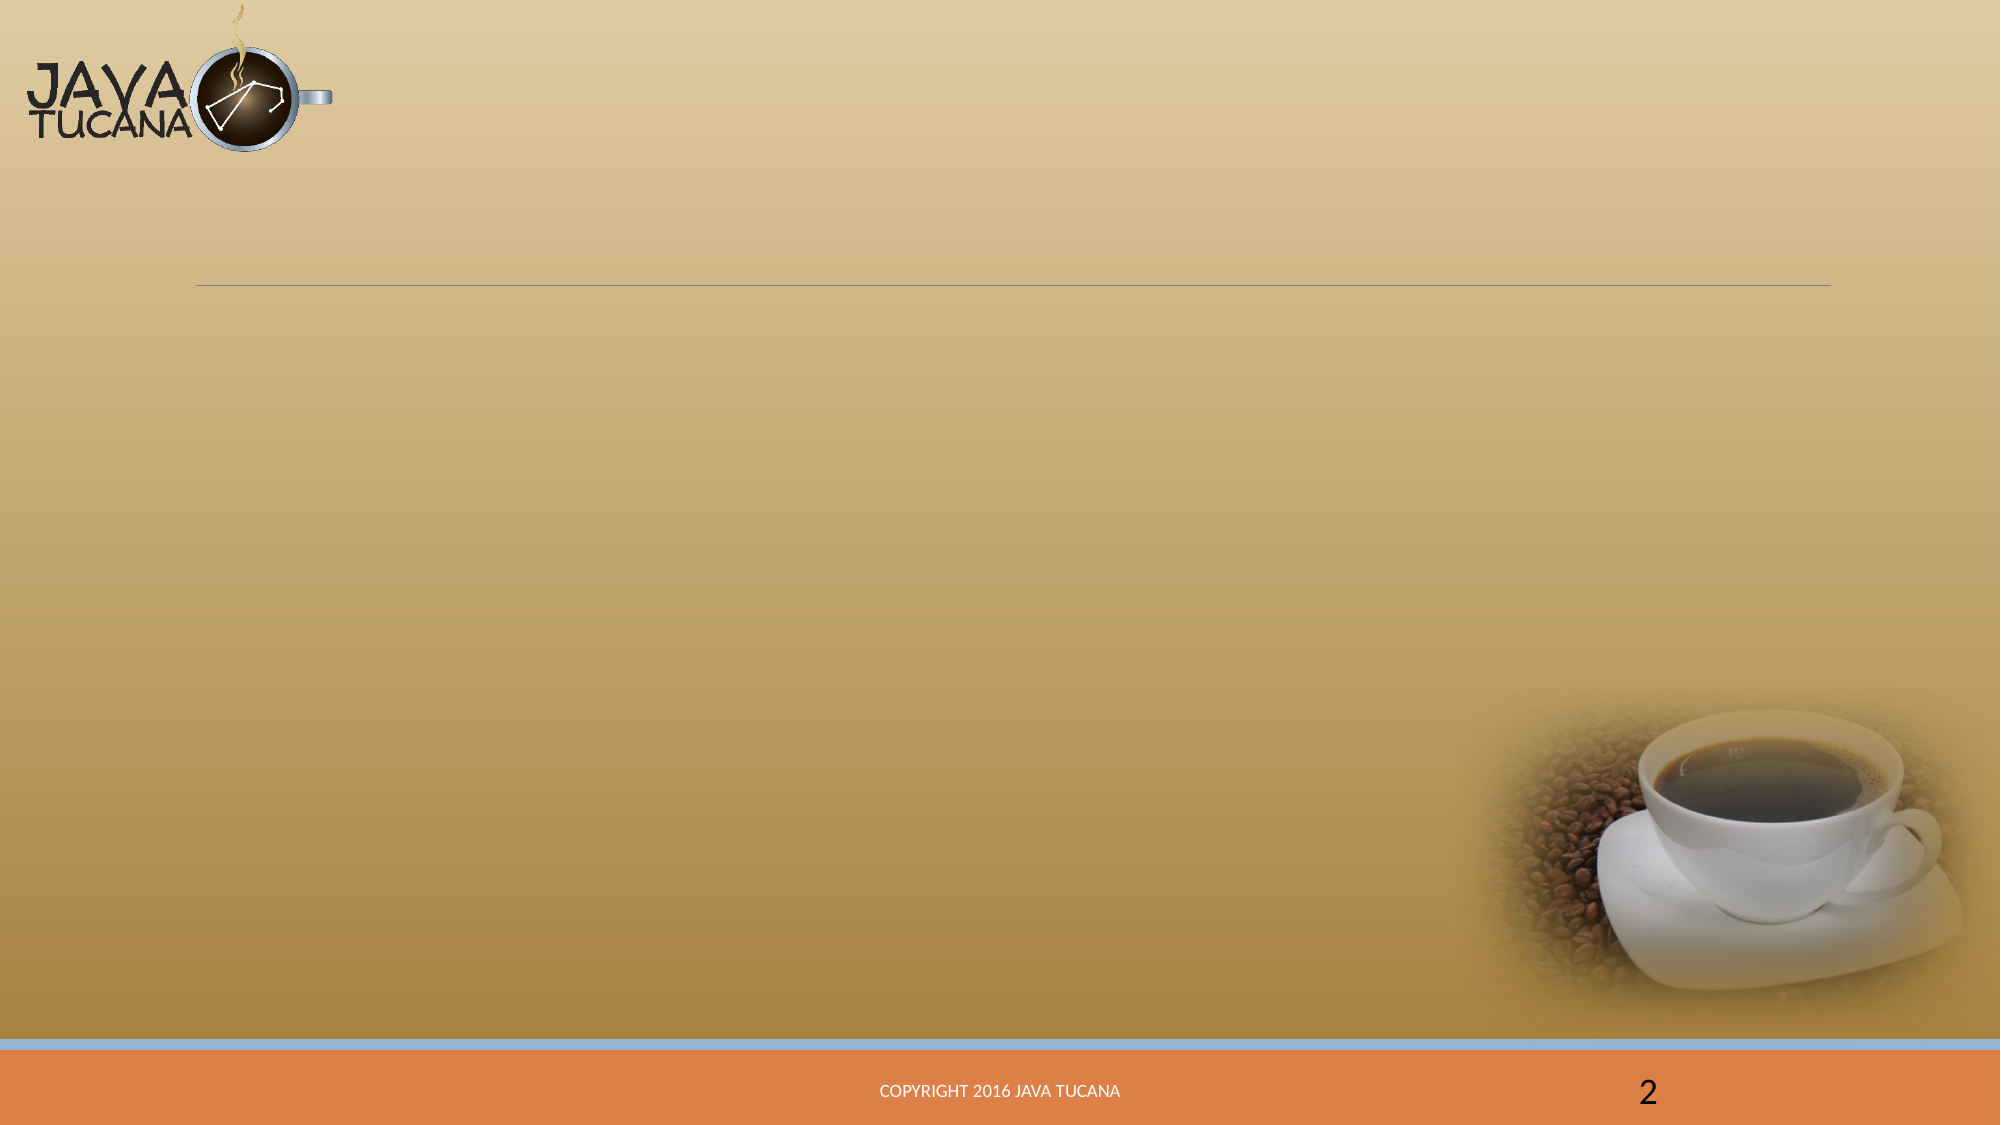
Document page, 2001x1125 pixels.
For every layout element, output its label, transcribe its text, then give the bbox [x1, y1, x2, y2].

picture [13, 0, 341, 159]
picture [1591, 806, 1863, 915]
footer Copyright 2016 Java Tucana [604, 1059, 1396, 1120]
slide_number 2 [1624, 1059, 1840, 1120]
